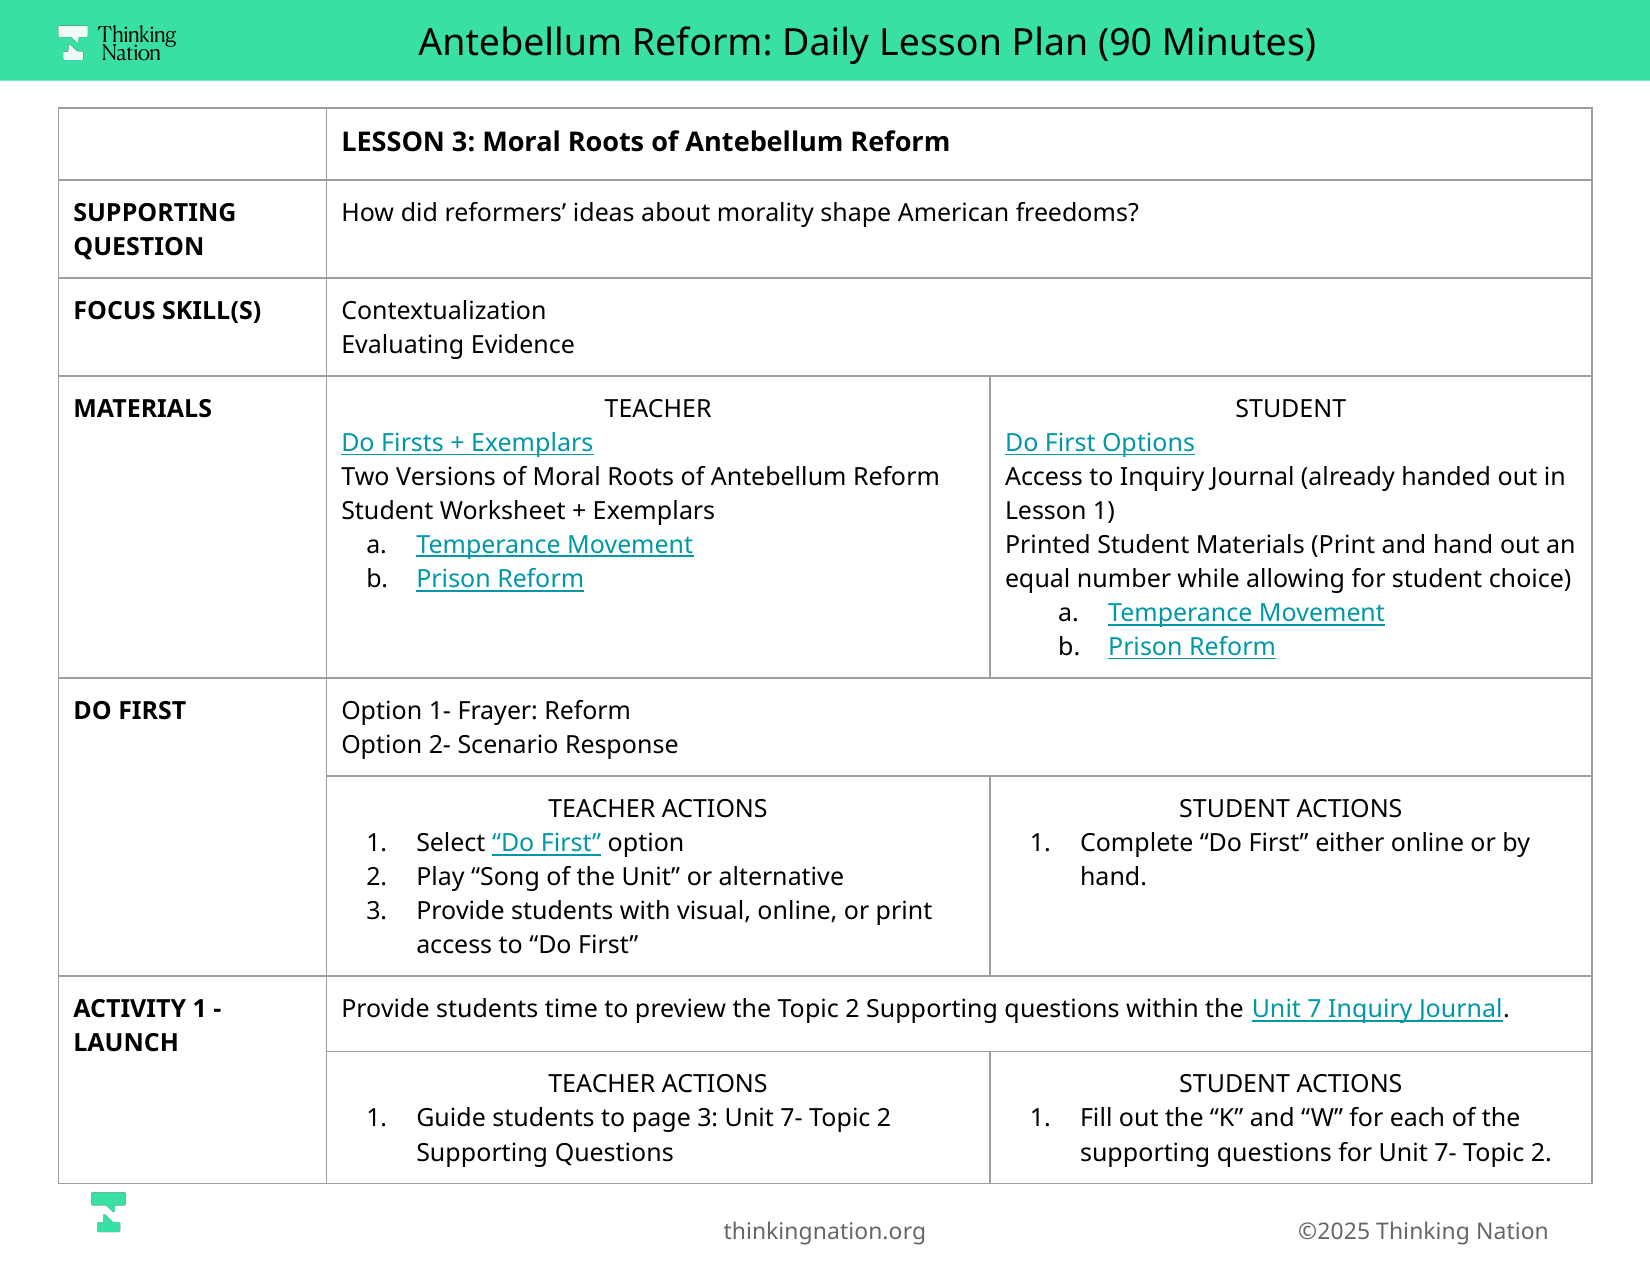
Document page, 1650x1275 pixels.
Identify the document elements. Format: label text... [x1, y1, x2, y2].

table_header [59, 109, 326, 179]
picture [45, 14, 180, 85]
table_cell STUDENT Do First Options Access to Inquiry Journal (already handed out in Lesson 1) Printed Student Materials (Print and hand out an equal number while allowing for student choice) Temperance Movement Prison Reform [991, 377, 1591, 677]
picture [80, 1184, 136, 1240]
text_box thinkingnation.org [629, 1200, 1021, 1240]
text_box ©2025 Thinking Nation [1174, 1200, 1566, 1240]
table_cell STUDENT ACTIONS Fill out the “K” and “W” for each of the supporting questions for Unit 7- Topic 2. [991, 1052, 1591, 1183]
table_cell Contextualization Evaluating Evidence [327, 279, 1591, 375]
table_cell MATERIALS [59, 377, 326, 677]
table_cell DO FIRST [59, 679, 326, 975]
table_cell TEACHER ACTIONS Guide students to page 3: Unit 7- Topic 2 Supporting Questions [327, 1052, 989, 1183]
table_cell SUPPORTING QUESTION [59, 181, 326, 277]
table_cell FOCUS SKILL(S) [59, 279, 326, 375]
text_box Antebellum Reform: Daily Lesson Plan (90 Minutes) [0, 0, 1650, 81]
table_cell Provide students time to preview the Topic 2 Supporting questions within the Unit 7 Inquiry Journal. [327, 977, 1591, 1051]
table_cell STUDENT ACTIONS Complete “Do First” either online or by hand. [991, 777, 1591, 975]
table_cell TEACHER Do Firsts + Exemplars Two Versions of Moral Roots of Antebellum Reform Student Worksheet + Exemplars Temperance Movement Prison Reform [327, 377, 989, 677]
table_cell How did reformers’ ideas about morality shape American freedoms? [327, 181, 1591, 277]
table_cell Option 1- Frayer: Reform Option 2- Scenario Response [327, 679, 1591, 775]
table_cell TEACHER ACTIONS Select “Do First” option Play “Song of the Unit” or alternative Provide students with visual, online, or print access to “Do First” [327, 777, 989, 975]
table_cell ACTIVITY 1 - LAUNCH [59, 977, 326, 1183]
table_header LESSON 3: Moral Roots of Antebellum Reform [327, 109, 1591, 179]
